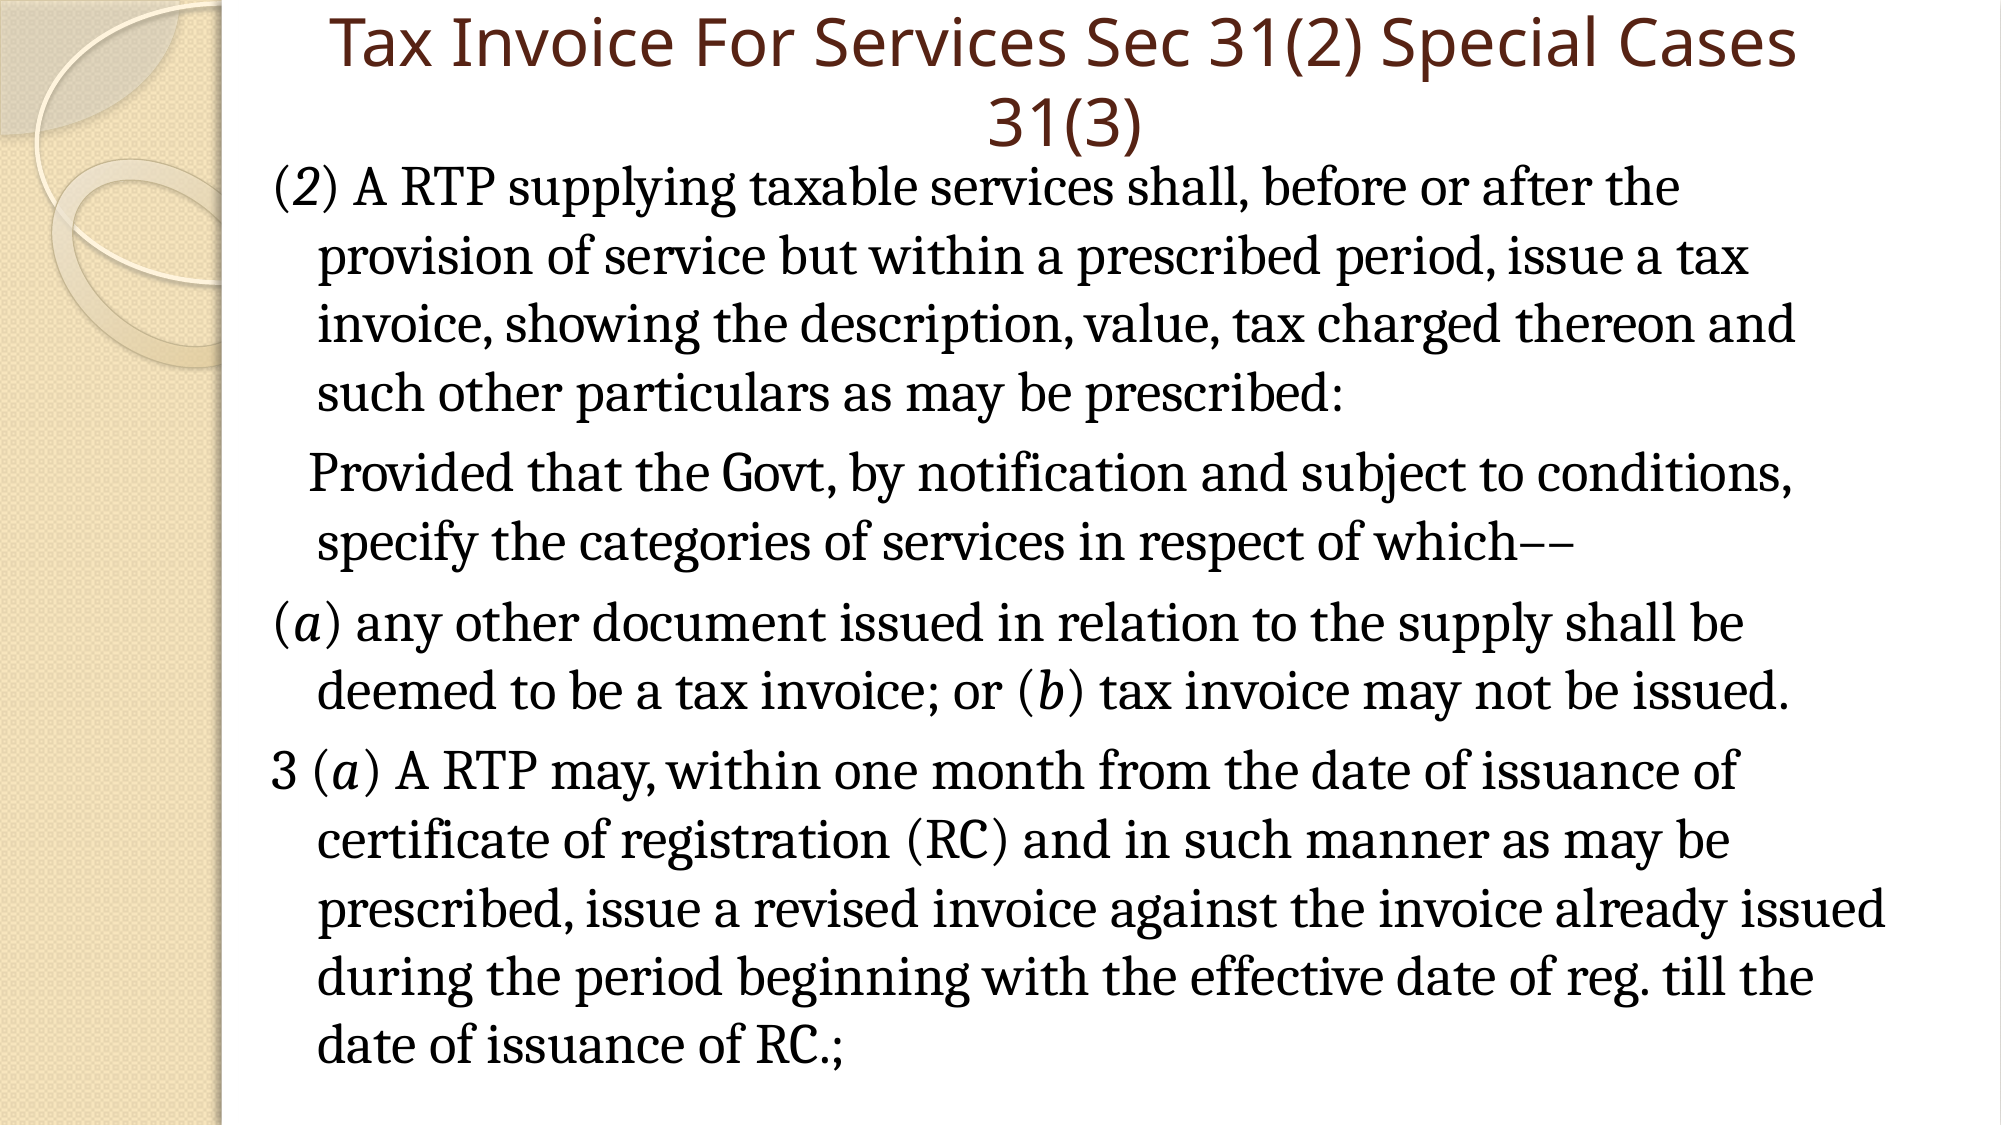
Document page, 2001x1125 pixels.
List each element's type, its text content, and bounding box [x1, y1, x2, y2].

list (2) A RTP supplying taxable services shall, before or after the provision of service but within a prescribed period, issue a tax invoice, showing the description, value, tax charged thereon and such other particulars as may be prescribed: Provided that the Govt, by notification and subject to conditions, specify the categories of services in respect of which–– (a) any other document issued in relation to the supply shall be deemed to be a tax invoice; or (b) tax invoice may not be issued. 3 (a) A RTP may, within one month from the date of issuance of certificate of registration (RC) and in such manner as may be prescribed, issue a revised invoice against the invoice already issued during the period beginning with the effective date of reg. till the date of issuance of RC.; [243, 141, 1922, 1087]
title Tax Invoice For Services Sec 31(2) Special Cases 31(3) [243, 20, 1887, 139]
